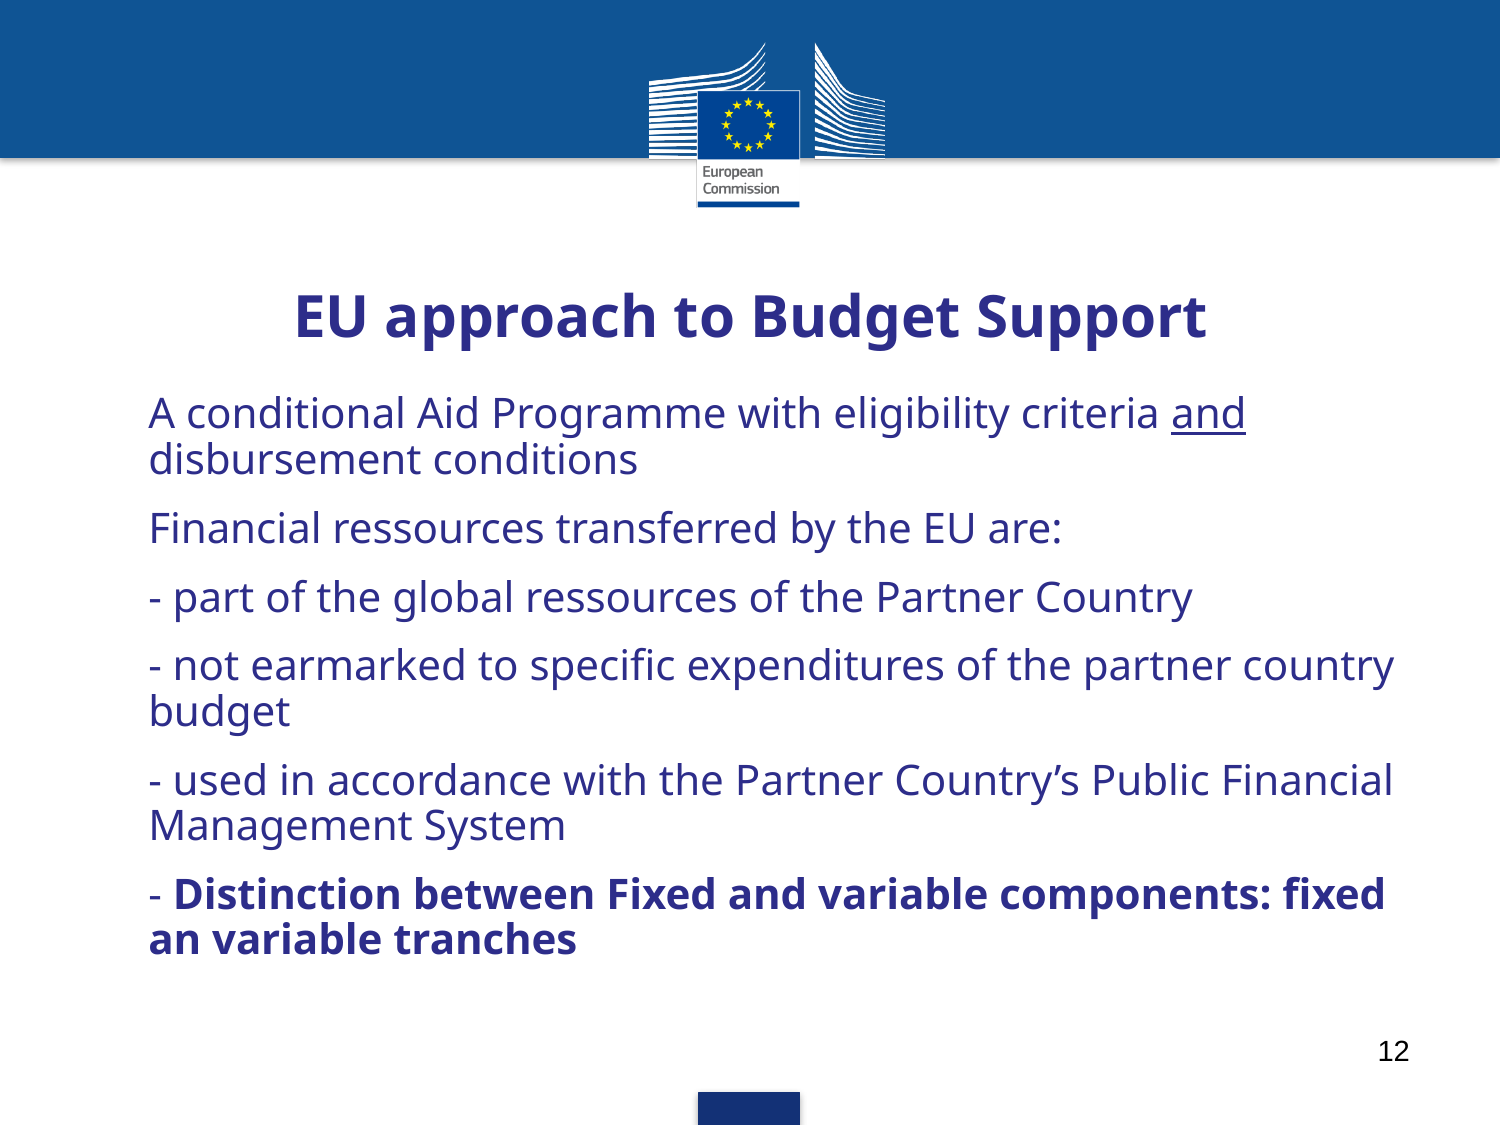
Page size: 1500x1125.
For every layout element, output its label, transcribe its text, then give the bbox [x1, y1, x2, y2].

list A conditional Aid Programme with eligibility criteria and disbursement conditions Financial ressources transferred by the EU are: - part of the global ressources of the Partner Country - not earmarked to specific expenditures of the partner country budget - used in accordance with the Partner Country’s Public Financial Management System - Distinction between Fixed and variable components: fixed an variable tranches [76, 385, 1427, 1048]
title EU approach to Budget Support [111, 219, 1331, 408]
picture [649, 42, 885, 208]
slide_number 12 [1074, 1024, 1426, 1103]
